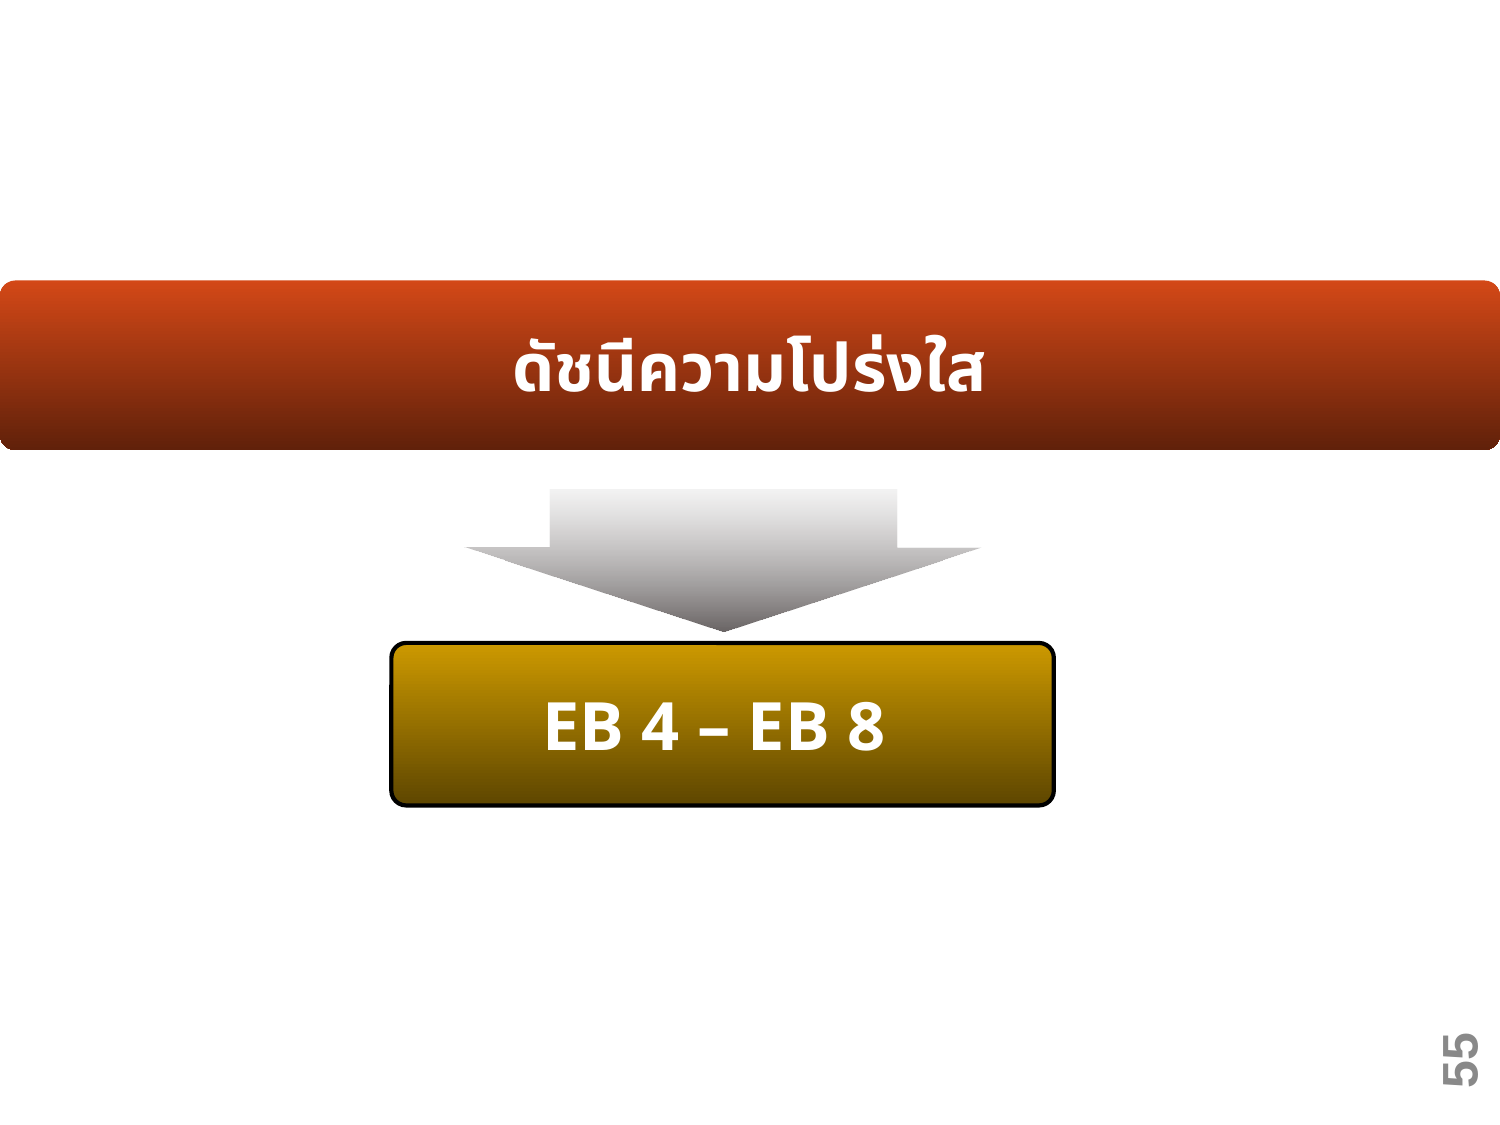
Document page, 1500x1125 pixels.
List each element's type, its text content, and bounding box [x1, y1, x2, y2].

text_box [464, 489, 982, 632]
slide_number 55 [1427, 887, 1488, 1104]
text_box ดัชนีความโปร่งใส [0, 280, 1500, 451]
text_box EB 4 – EB 8 [391, 642, 1054, 806]
